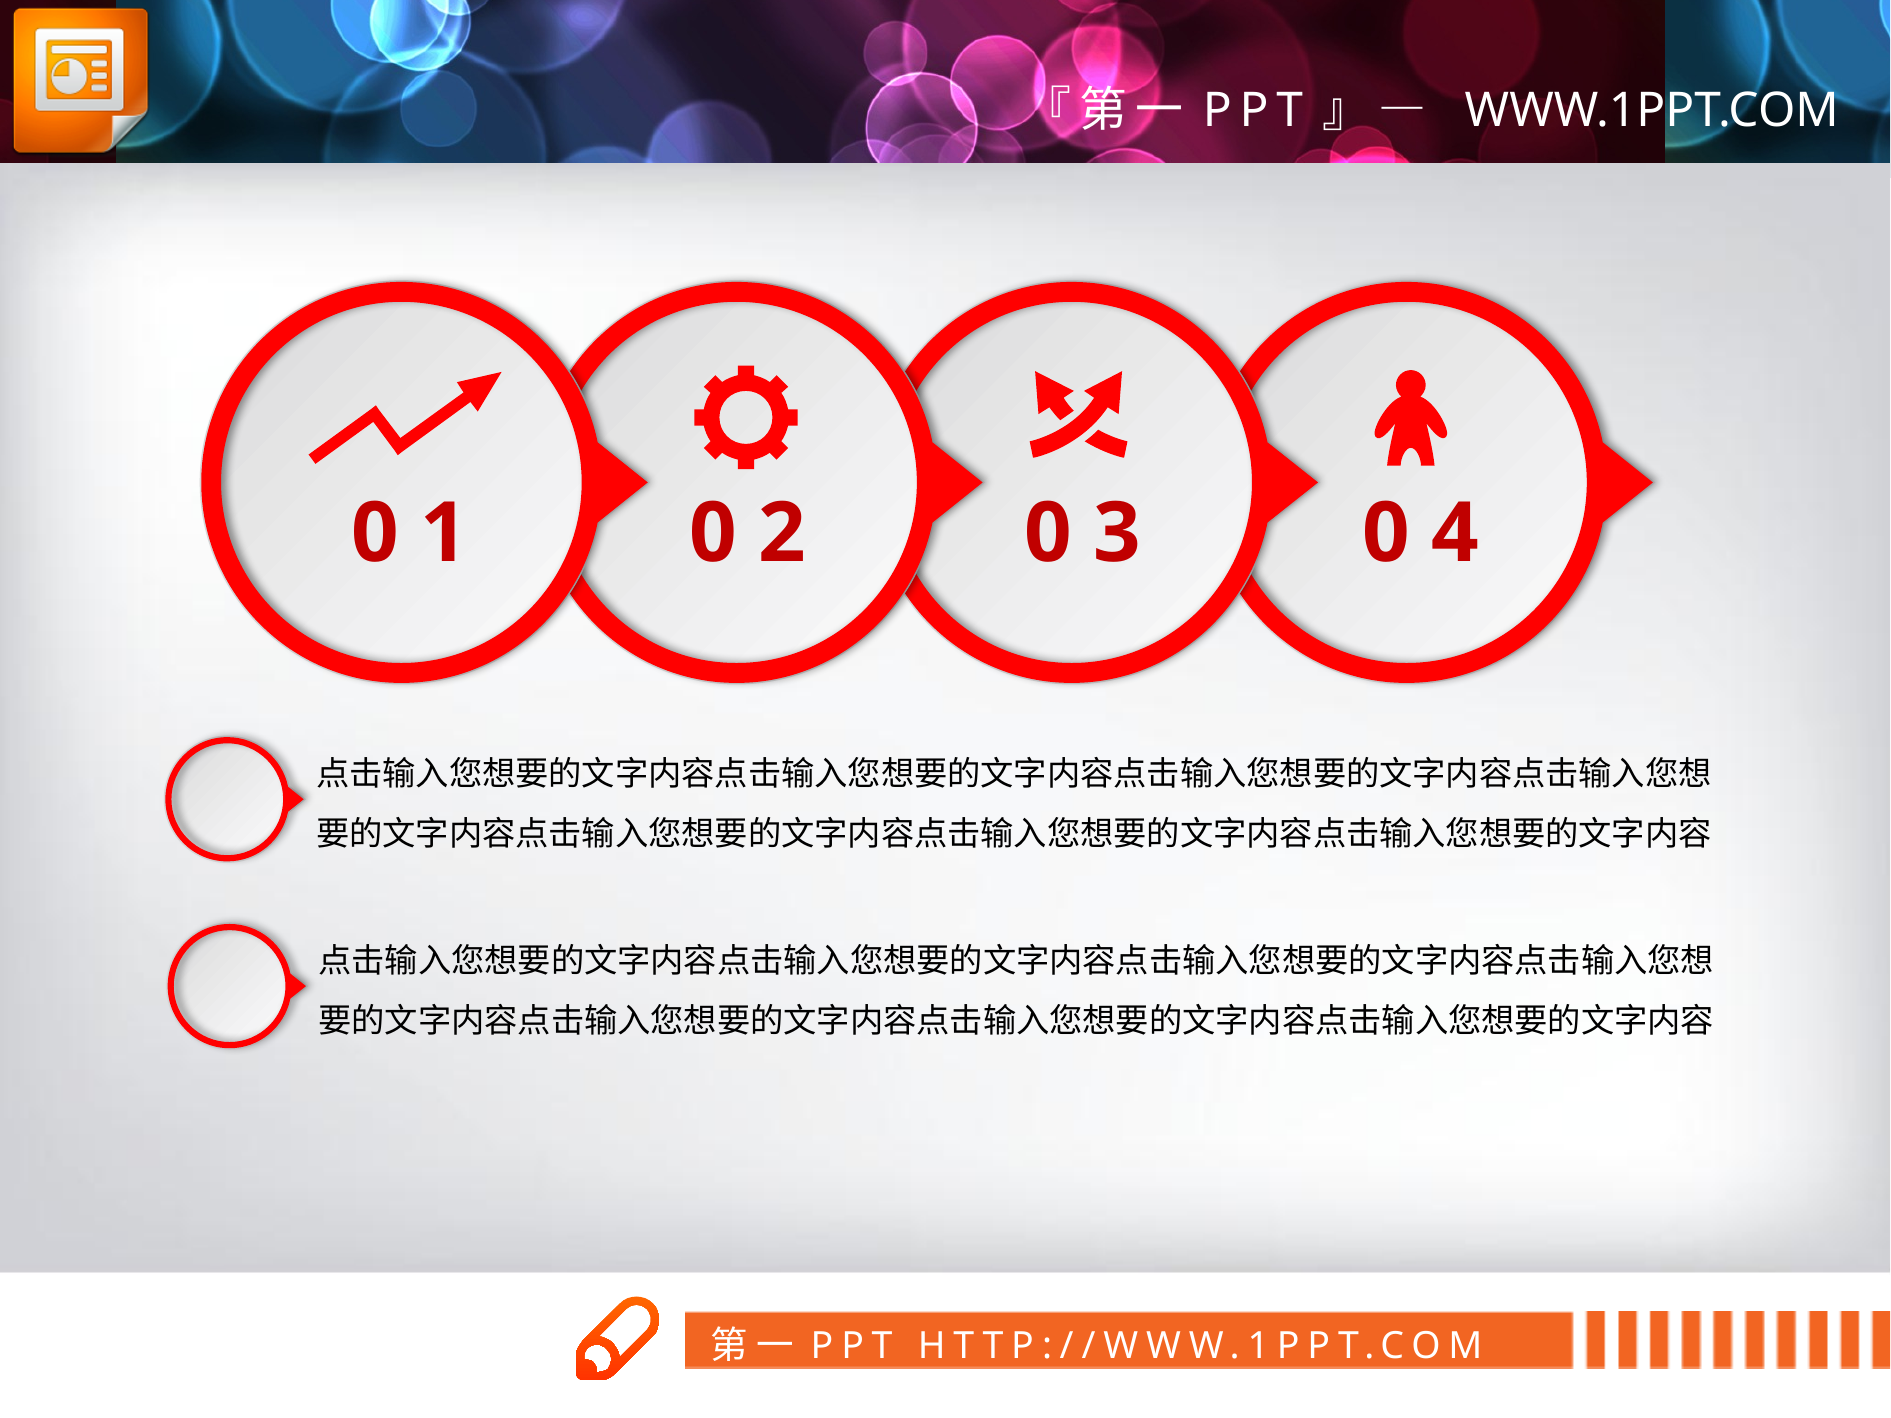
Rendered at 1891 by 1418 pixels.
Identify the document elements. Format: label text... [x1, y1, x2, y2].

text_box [649, 281, 983, 689]
picture [0, 0, 1891, 1275]
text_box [1319, 281, 1654, 689]
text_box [167, 923, 307, 1049]
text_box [983, 281, 1319, 689]
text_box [165, 736, 304, 862]
text_box 点击输入您想要的文字内容点击输入您想要的文字内容点击输入您想要的文字内容点击输入您想要的文字内容点击输入您想要的文字内容点击输入您想要的文字内容点击输入您想要的文字内容 [303, 911, 1761, 1167]
text_box 点击输入您想要的文字内容点击输入您想要的文字内容点击输入您想要的文字内容点击输入您想要的文字内容点击输入您想要的文字内容点击输入您想要的文字内容点击输入您想要的文字内容 [301, 725, 1758, 922]
picture [685, 1311, 1891, 1369]
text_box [200, 281, 648, 684]
